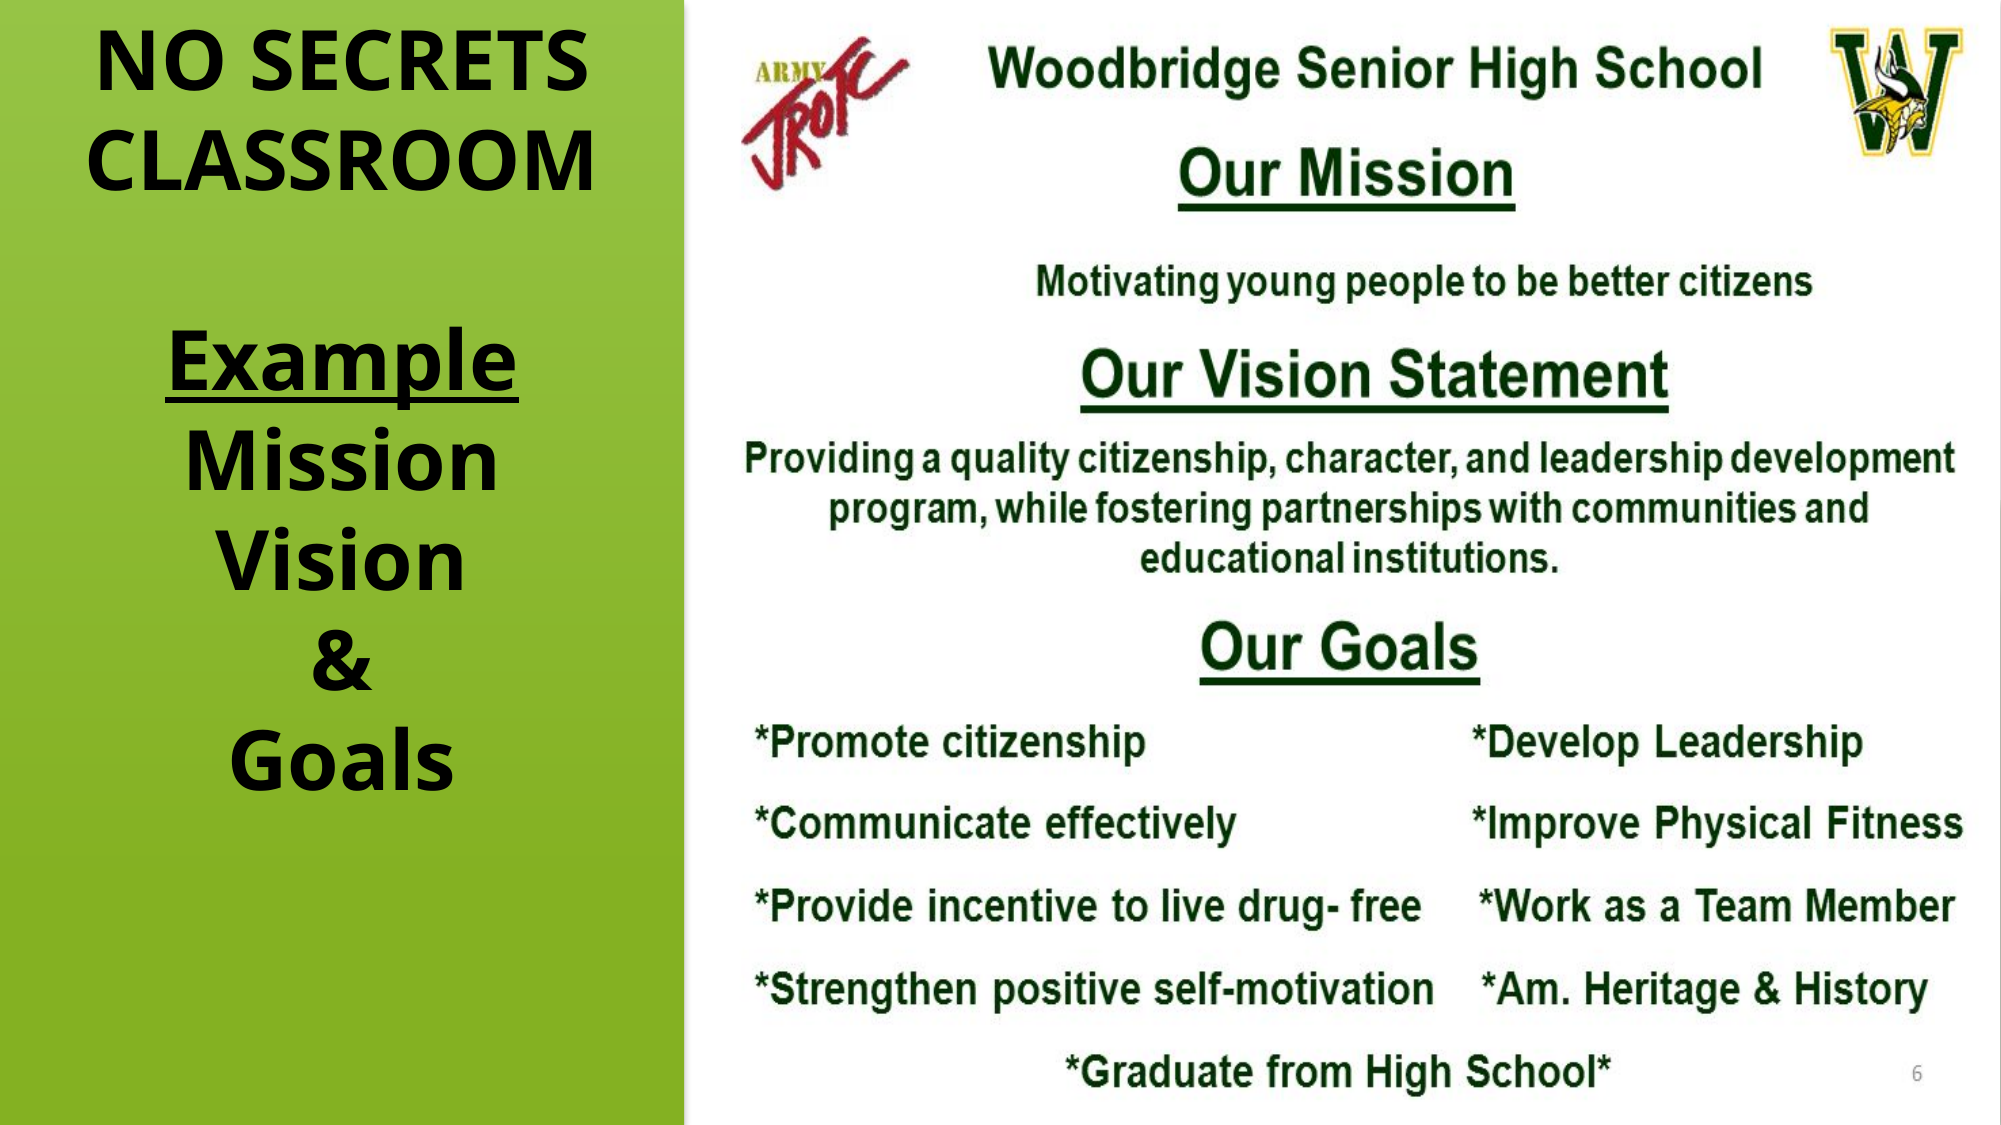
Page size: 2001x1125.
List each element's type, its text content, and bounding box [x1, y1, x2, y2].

title NO SECRETS CLASSROOM Example Mission Vision & Goals [0, 0, 685, 1125]
picture [697, 0, 2000, 1125]
